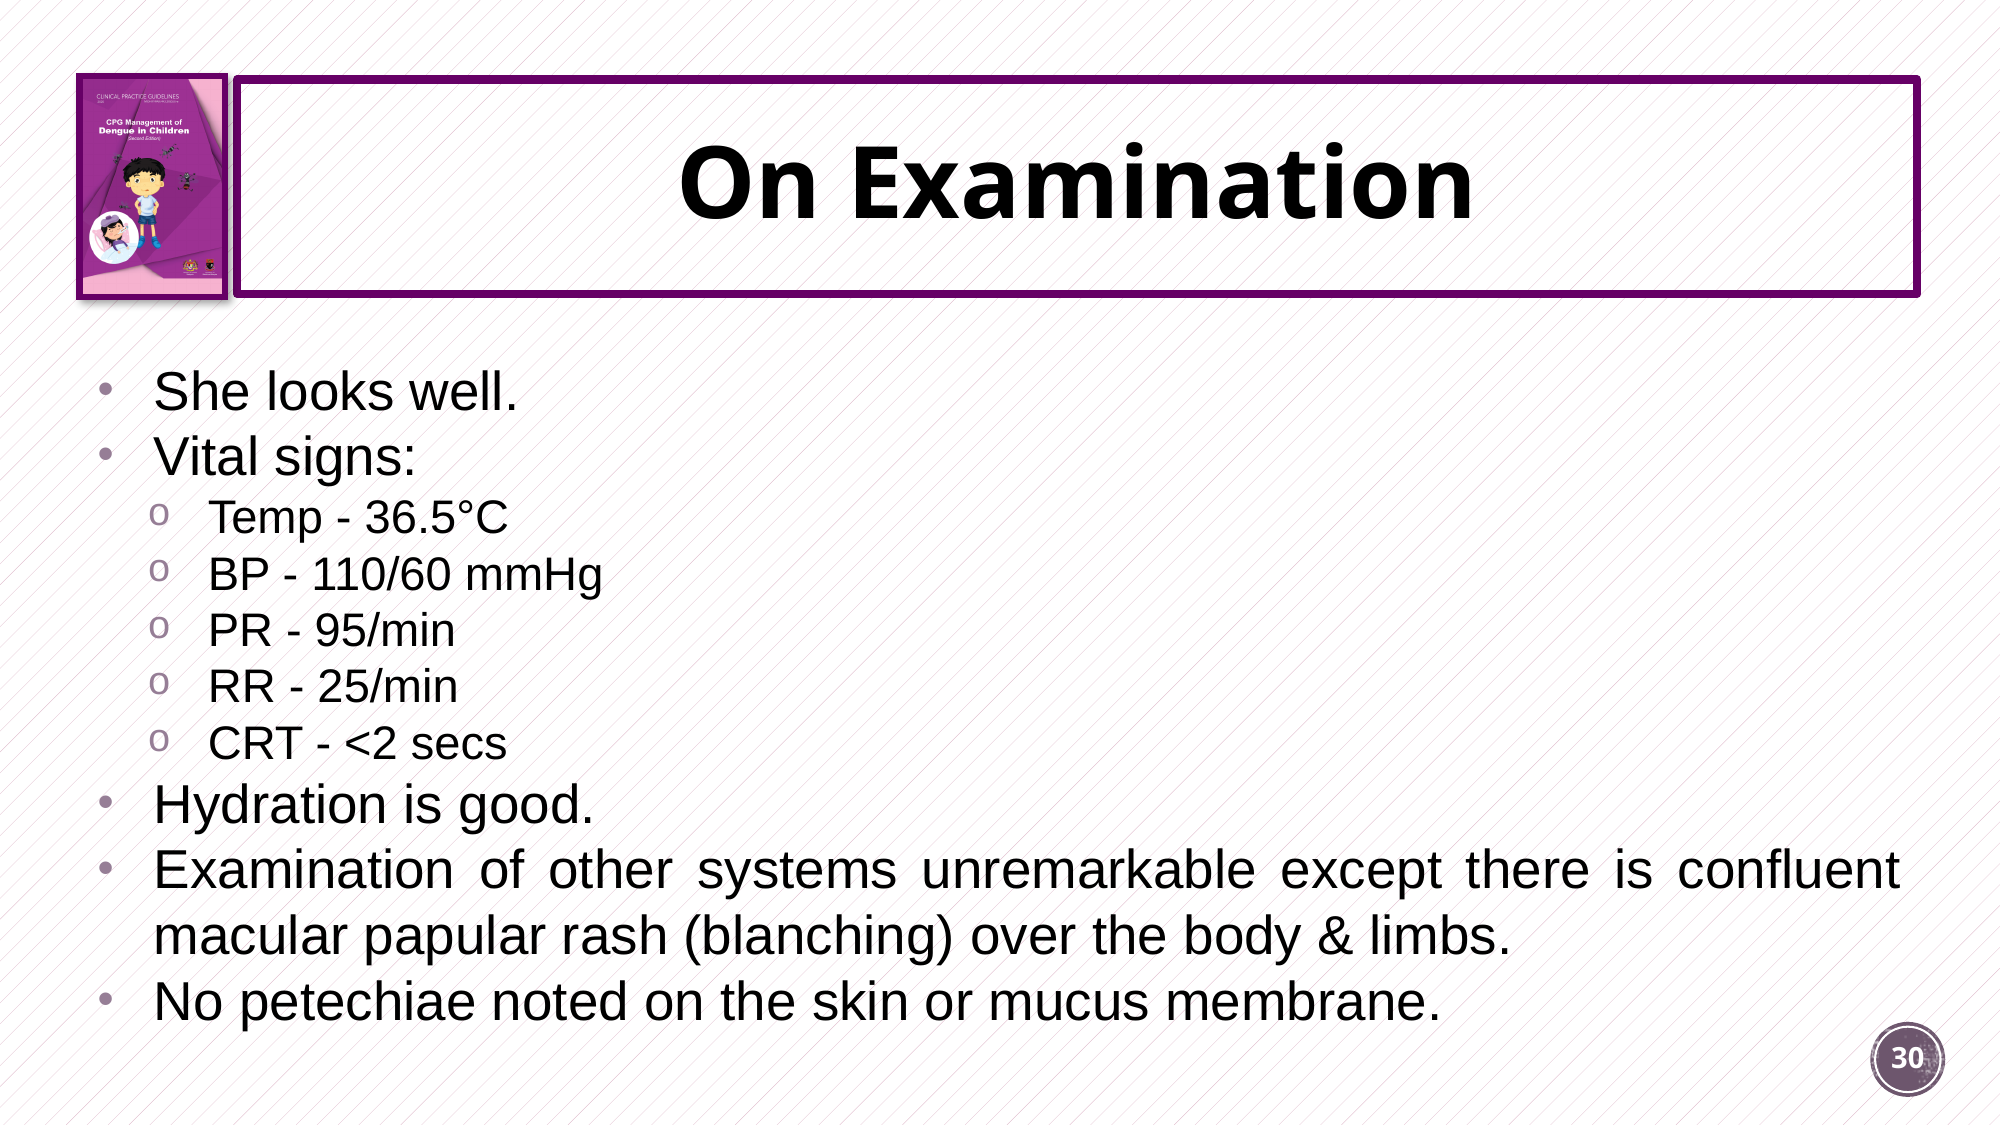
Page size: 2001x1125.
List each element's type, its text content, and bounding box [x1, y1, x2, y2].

text_box On Examination [237, 79, 1918, 294]
picture [83, 79, 222, 294]
list She looks well. Vital signs: Temp - 36.5°C BP - 110/60 mmHg PR - 95/min RR - 25/min CRT - <2 secs Hydration is good. Examination of other systems unremarkable except there is confluent macular papular rash (blanching) over the body & limbs. No petechiae noted on the skin or mucus membrane. [82, 348, 1918, 1046]
slide_number 30 [1855, 1028, 1961, 1089]
